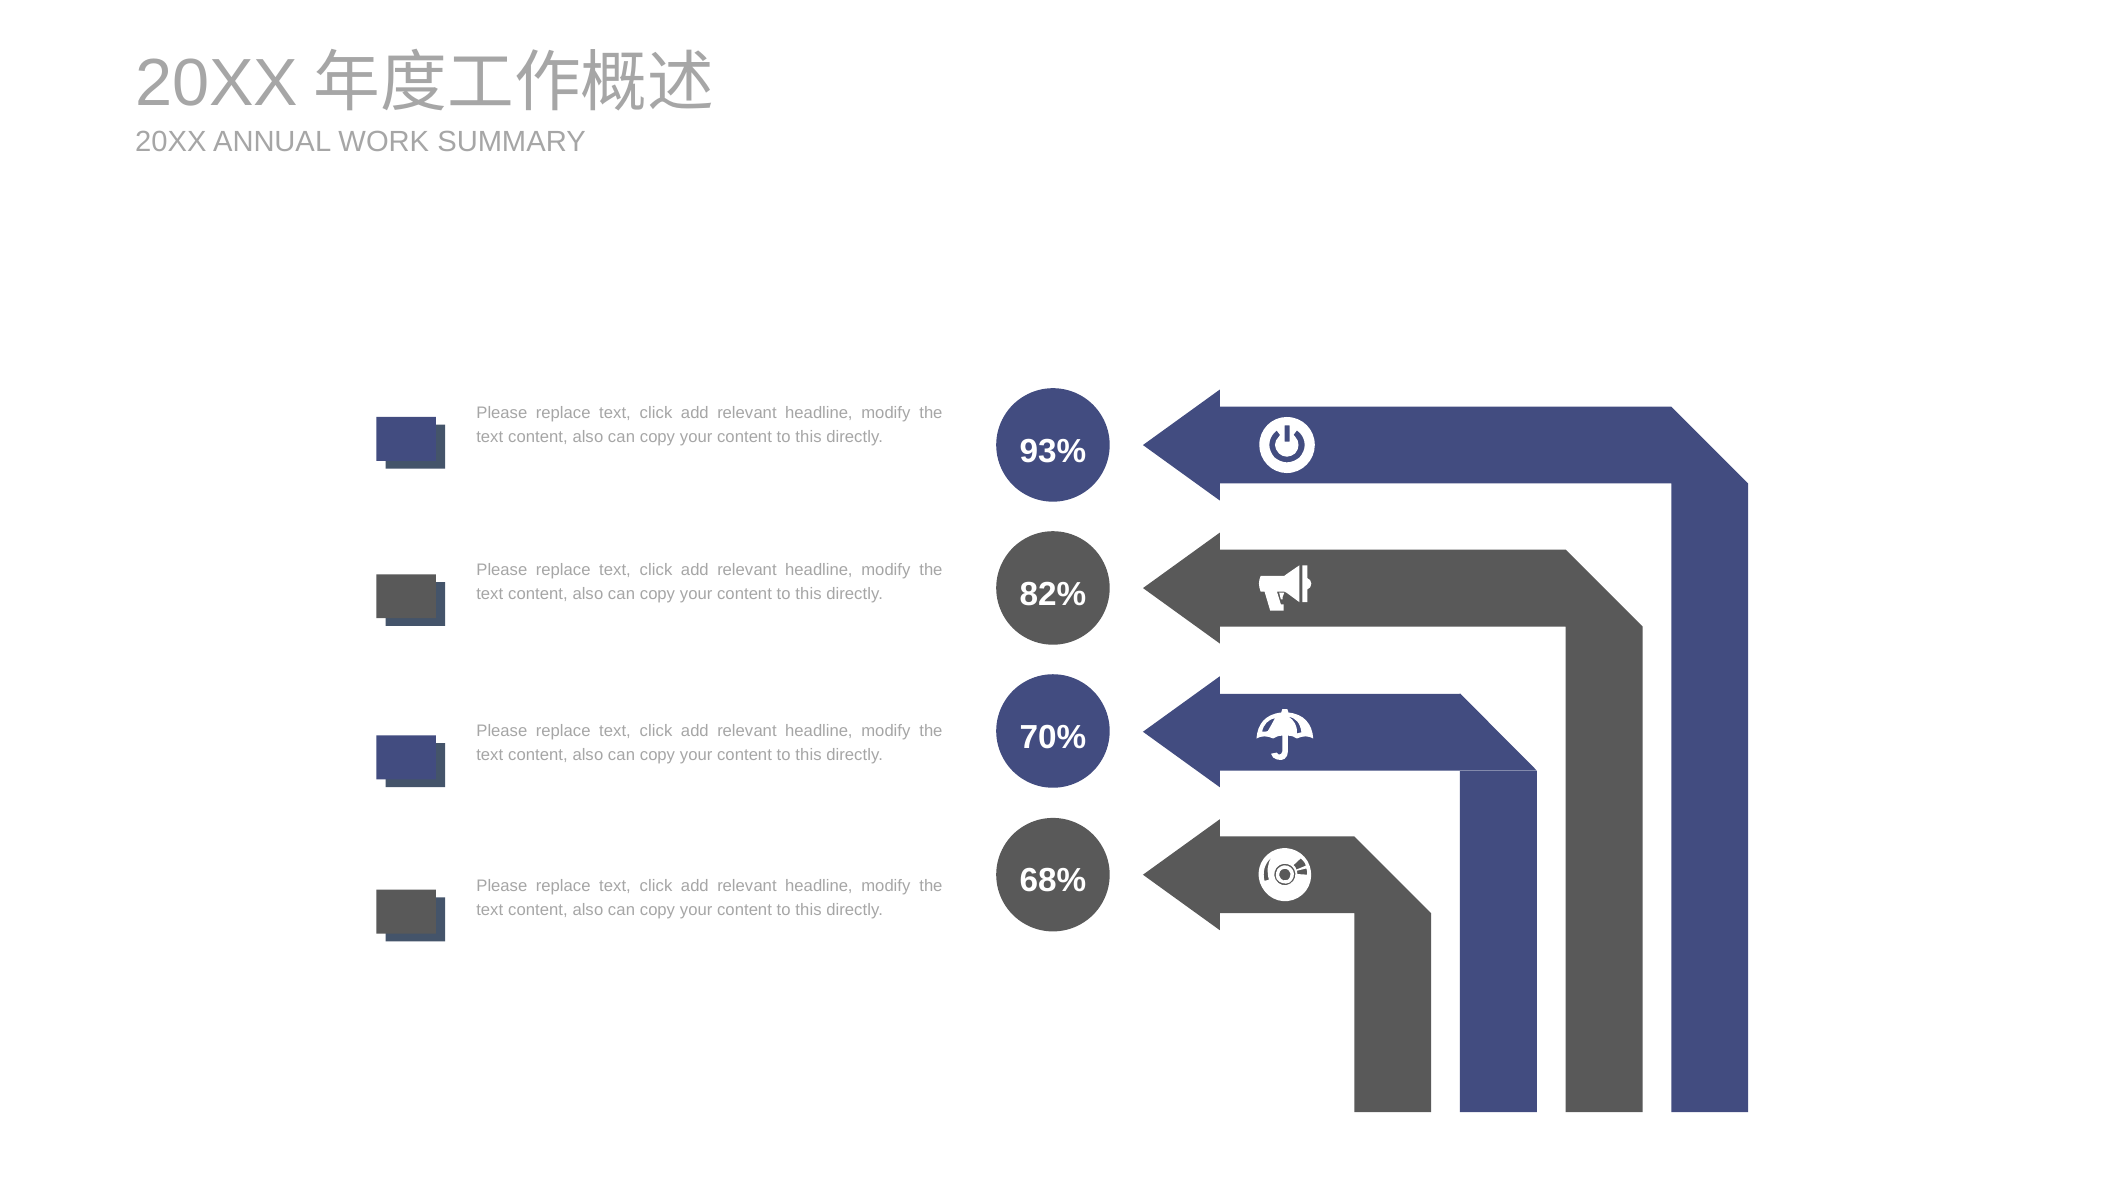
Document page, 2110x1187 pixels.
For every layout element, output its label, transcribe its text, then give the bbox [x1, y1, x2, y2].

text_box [376, 574, 446, 626]
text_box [996, 817, 1110, 932]
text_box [996, 531, 1110, 645]
text_box Please replace text, click add relevant headline, modify the text content, also can copy your content to this directly. [461, 547, 959, 611]
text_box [1142, 819, 1432, 1112]
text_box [996, 388, 1110, 502]
text_box 20XX年度工作概述 [135, 38, 783, 119]
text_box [376, 889, 446, 942]
text_box Please replace text, click add relevant headline, modify the text content, also can copy your content to this directly. [461, 708, 959, 772]
text_box Please replace text, click add relevant headline, modify the text content, also can copy your content to this directly. [461, 863, 959, 926]
text_box 20XX ANNUAL WORK SUMMARY [135, 122, 596, 158]
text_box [1142, 389, 1749, 1112]
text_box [376, 735, 446, 788]
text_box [996, 674, 1110, 788]
text_box Please replace text, click add relevant headline, modify the text content, also can copy your content to this directly. [461, 390, 959, 453]
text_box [376, 416, 446, 469]
